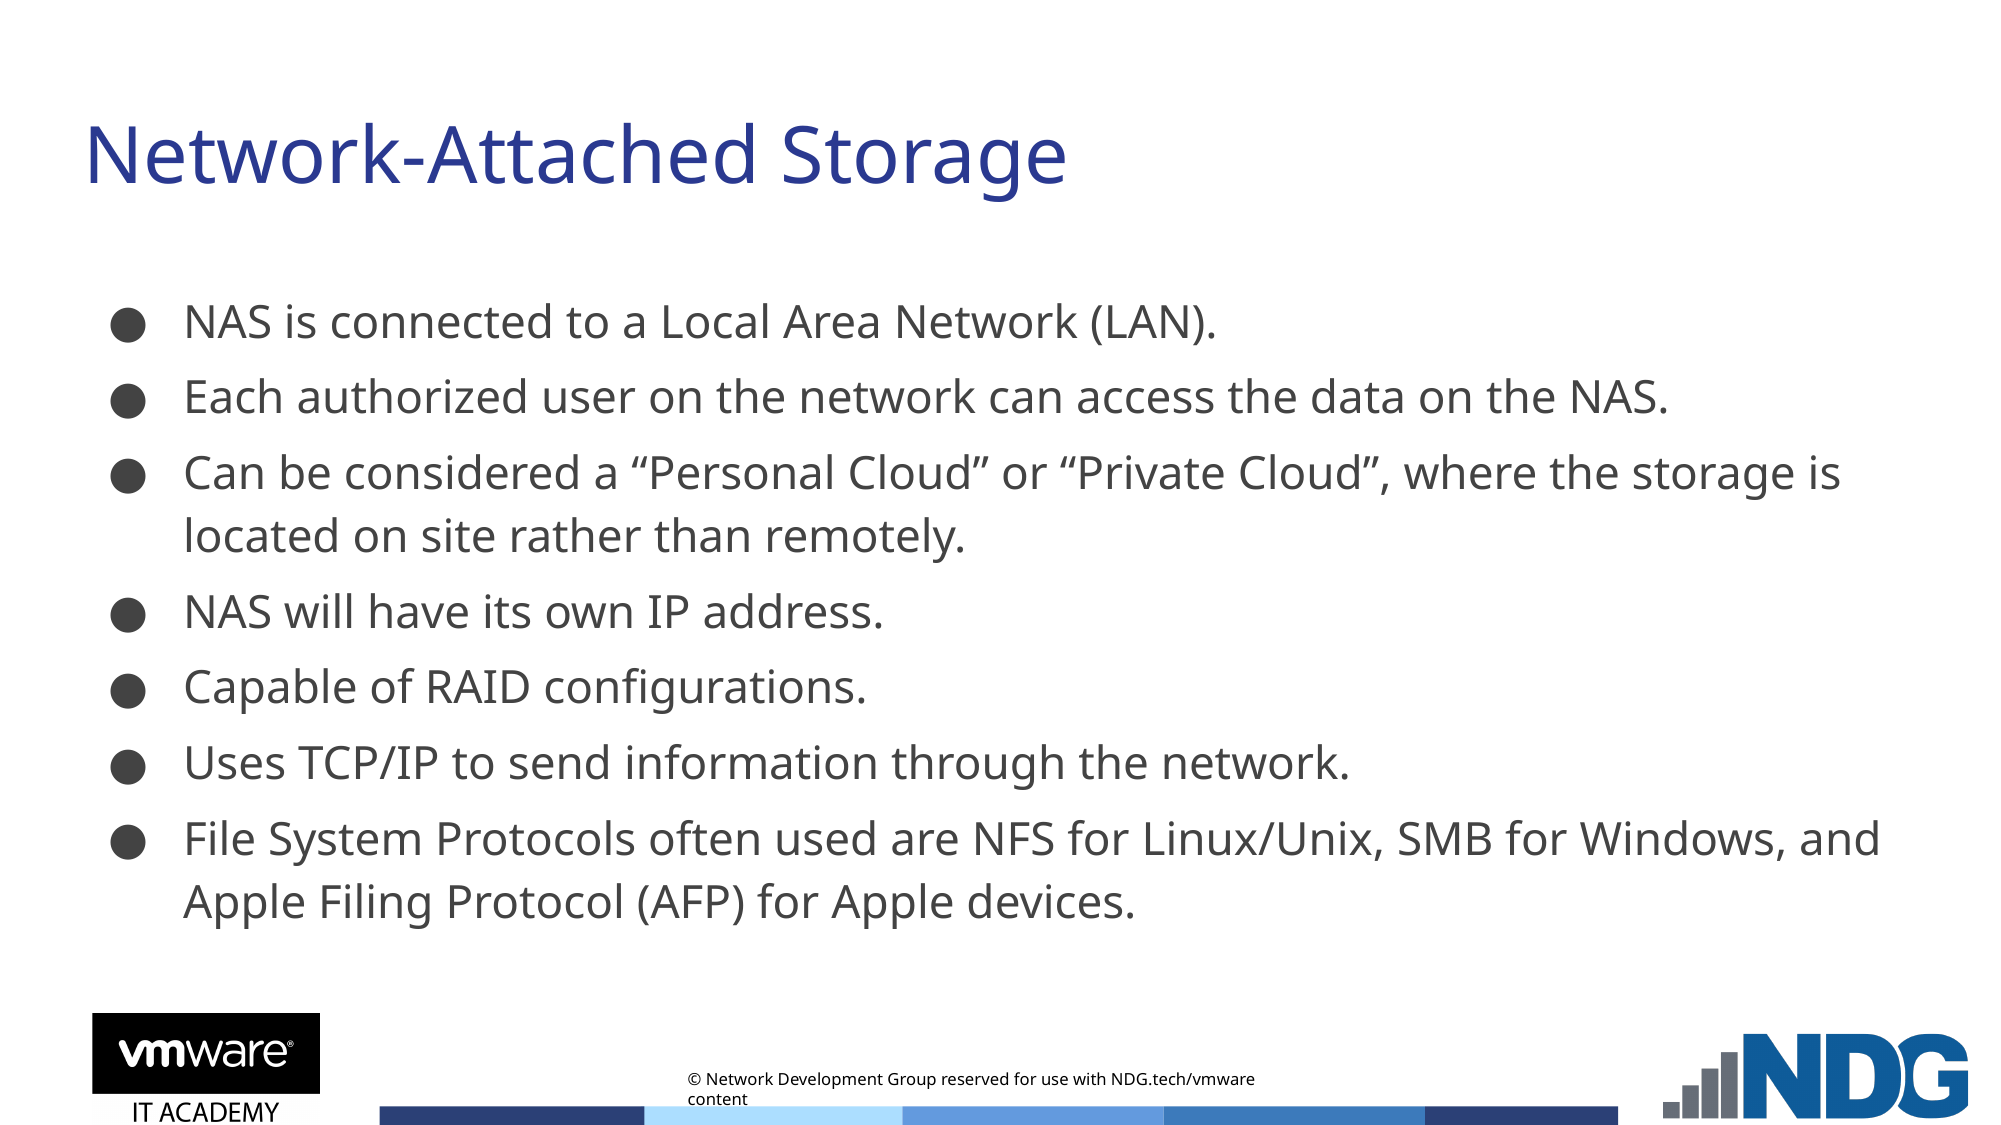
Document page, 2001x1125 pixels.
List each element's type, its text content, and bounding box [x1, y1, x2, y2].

list NAS is connected to a Local Area Network (LAN). Each authorized user on the network can access the data on the NAS. Can be considered a “Personal Cloud” or “Private Cloud”, where the storage is located on site rather than remotely. NAS will have its own IP address. Capable of RAID configurations. Uses TCP/IP to send information through the network. File System Protocols often used are NFS for Linux/Unix, SMB for Windows, and Apple Filing Protocol (AFP) for Apple devices. [68, 268, 1932, 1000]
picture [1648, 1026, 1984, 1125]
title Network-Attached Storage [68, 89, 1932, 223]
picture [92, 1013, 320, 1125]
